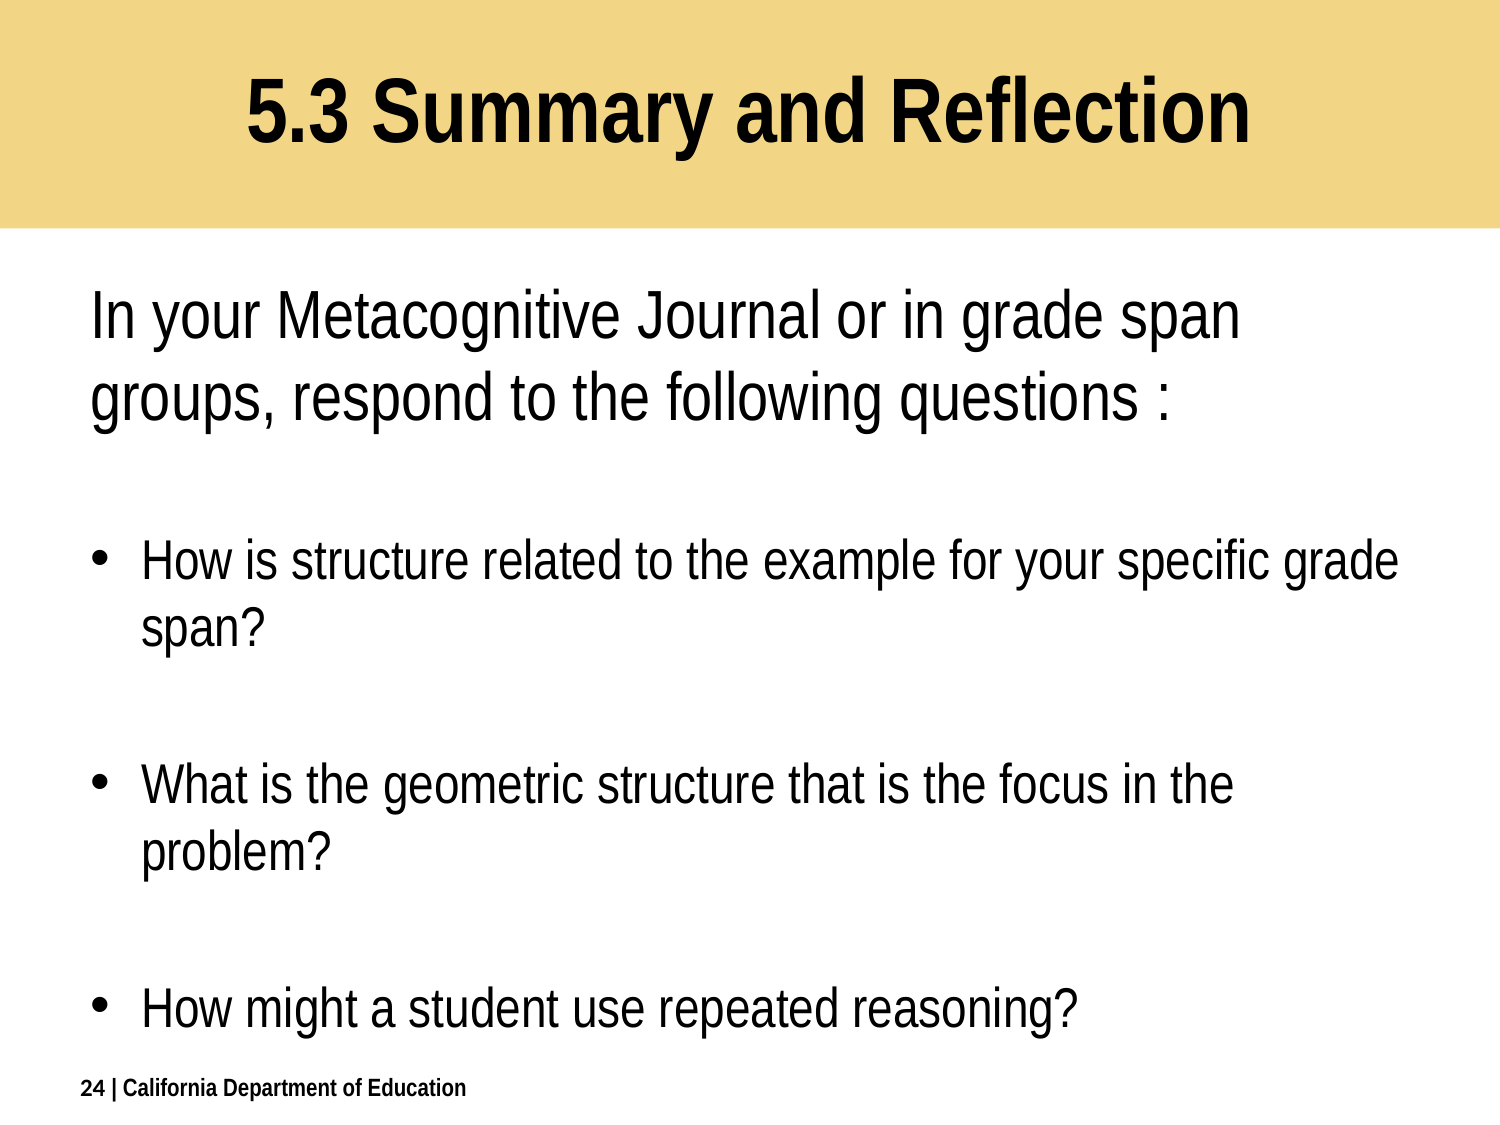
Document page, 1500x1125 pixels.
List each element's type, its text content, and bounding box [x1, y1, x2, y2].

list In your Metacognitive Journal or in grade span groups, respond to the following questions : How is structure related to the example for your specific grade span? What is the geometric structure that is the focus in the problem? How might a student use repeated reasoning? [75, 262, 1425, 1054]
title 5.3 Summary and Reflection [75, 11, 1425, 200]
slide_number 24 [55, 1064, 121, 1124]
footer | California Department of Education [121, 1064, 699, 1124]
